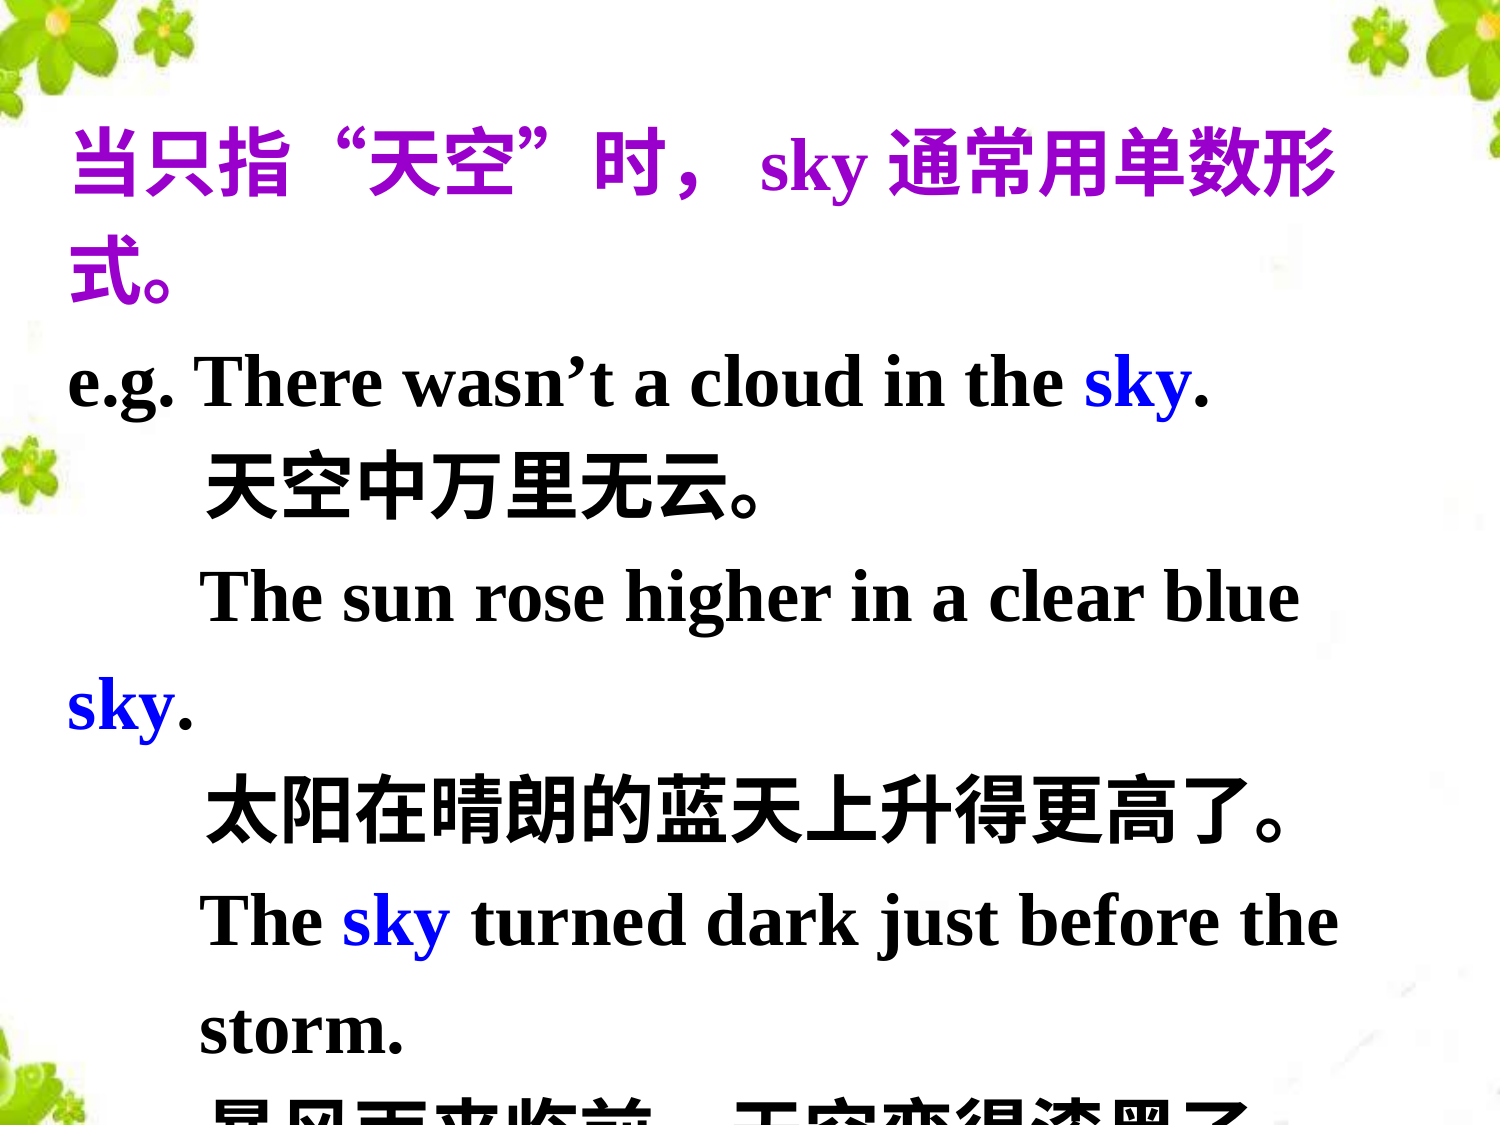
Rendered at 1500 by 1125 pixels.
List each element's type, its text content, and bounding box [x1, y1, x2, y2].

picture [0, 0, 1500, 1125]
text_box 当只指“天空”时，sky通常用单数形式。 e.g. There wasn’t a cloud in the sky. 天空中万里无云。 The sun rose higher in a clear blue sky. 太阳在晴朗的蓝天上升得更高了。 The sky turned dark just before the storm. 暴风雨来临前，天空变得漆黑了。 [53, 89, 1459, 1000]
